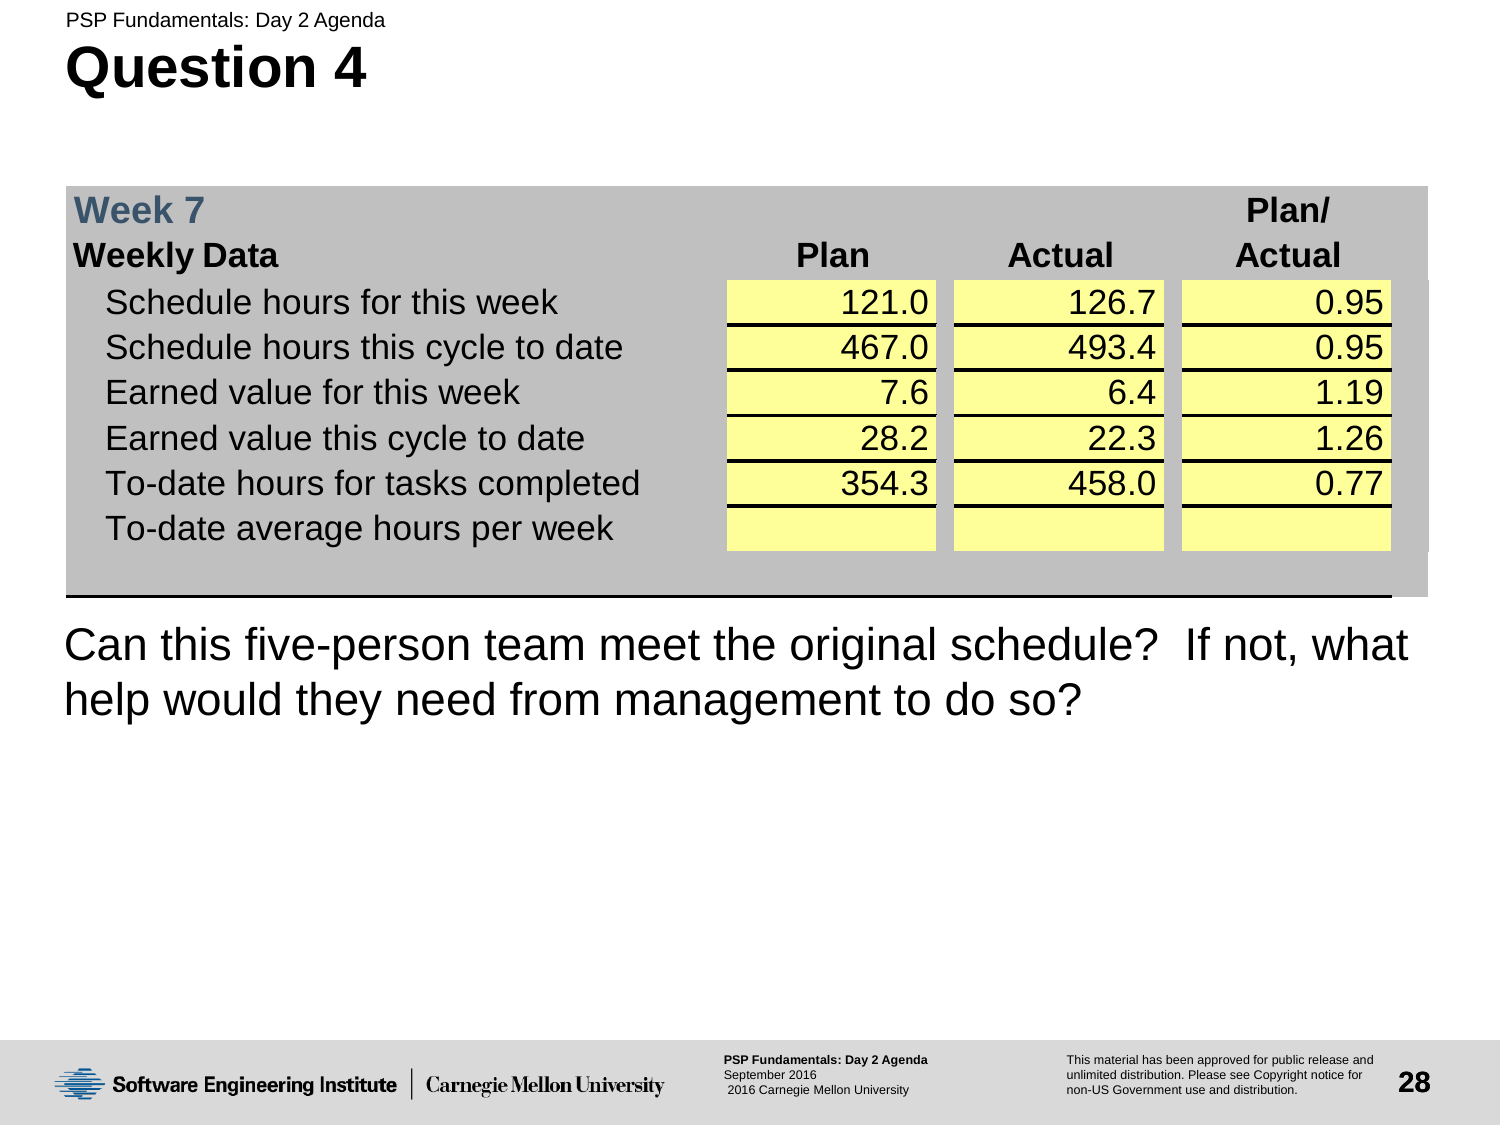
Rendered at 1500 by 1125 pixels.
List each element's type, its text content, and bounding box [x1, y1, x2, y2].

picture [46, 1061, 673, 1104]
list Can this five-person team meet the original schedule? If not, what help would they need from management to do so? [63, 614, 1430, 903]
picture [63, 184, 1430, 599]
title Question 4 [65, 37, 1430, 148]
